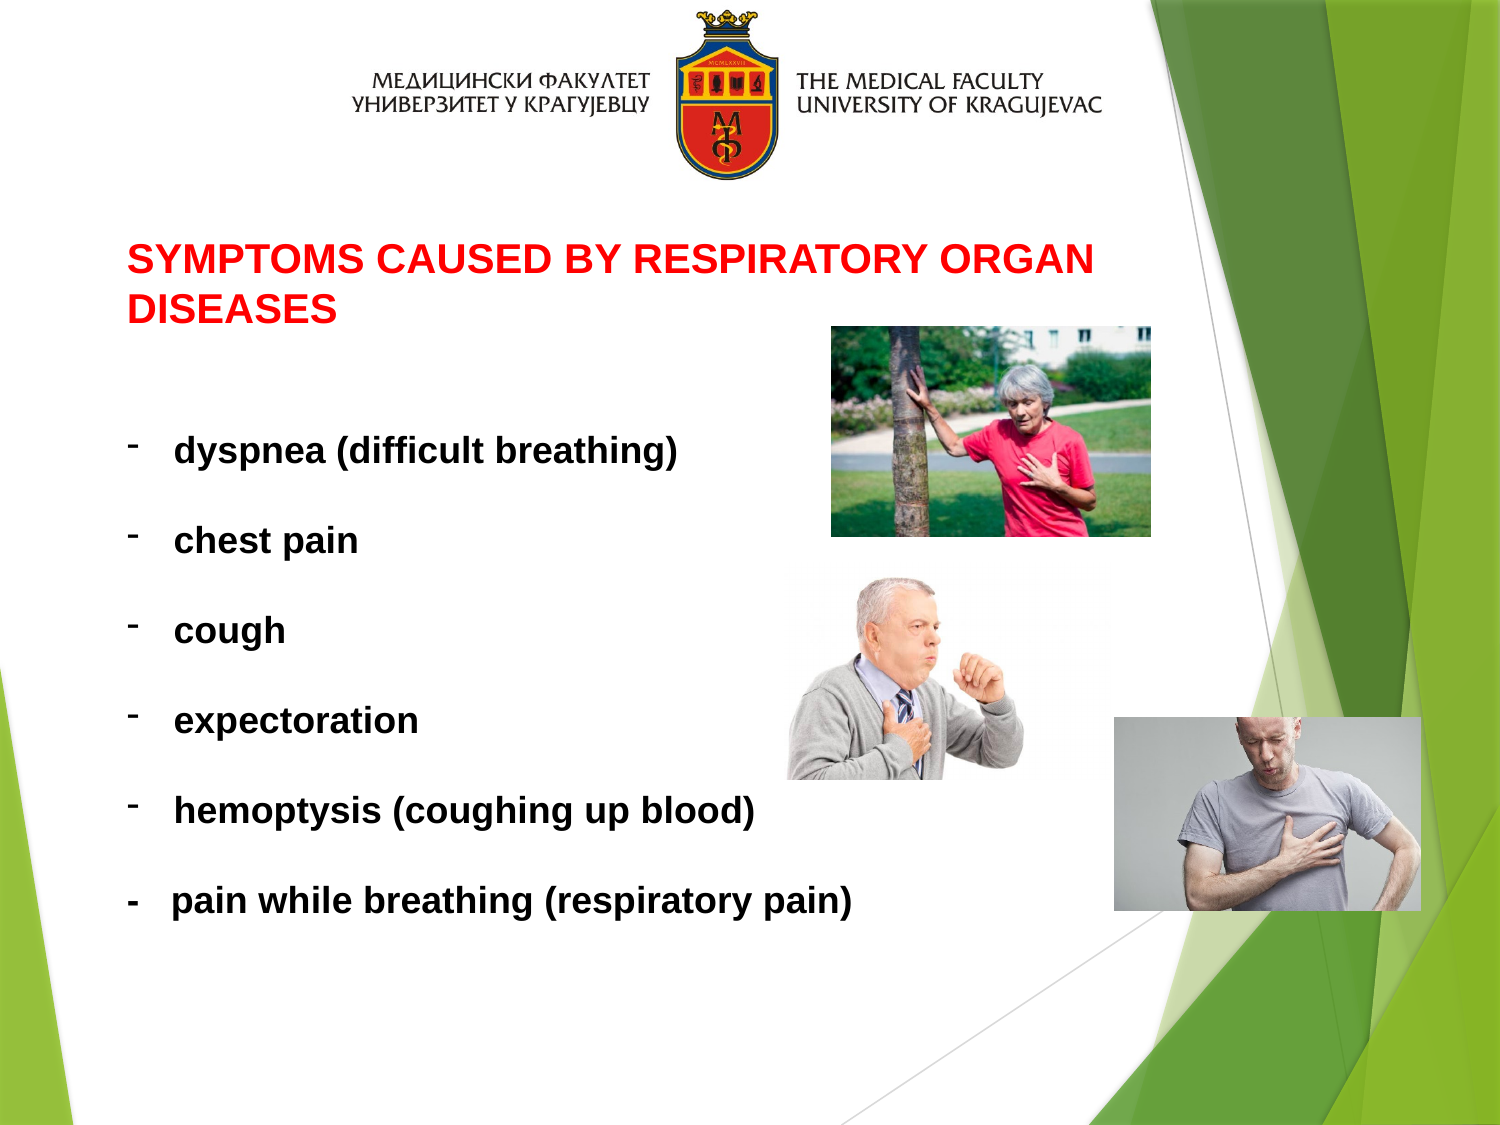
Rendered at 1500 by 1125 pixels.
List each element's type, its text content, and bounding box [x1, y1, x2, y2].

text_box SYMPTOMS CAUSED BY RESPIRATORY ORGAN DISEASES dyspnea (difficult breathing) chest pain cough expectoration hemoptysis (coughing up blood) - pain while breathing (respiratory pain) [112, 224, 1202, 1064]
picture [784, 561, 1111, 781]
picture [328, 0, 1125, 191]
picture [1113, 717, 1422, 912]
picture [830, 325, 1152, 538]
